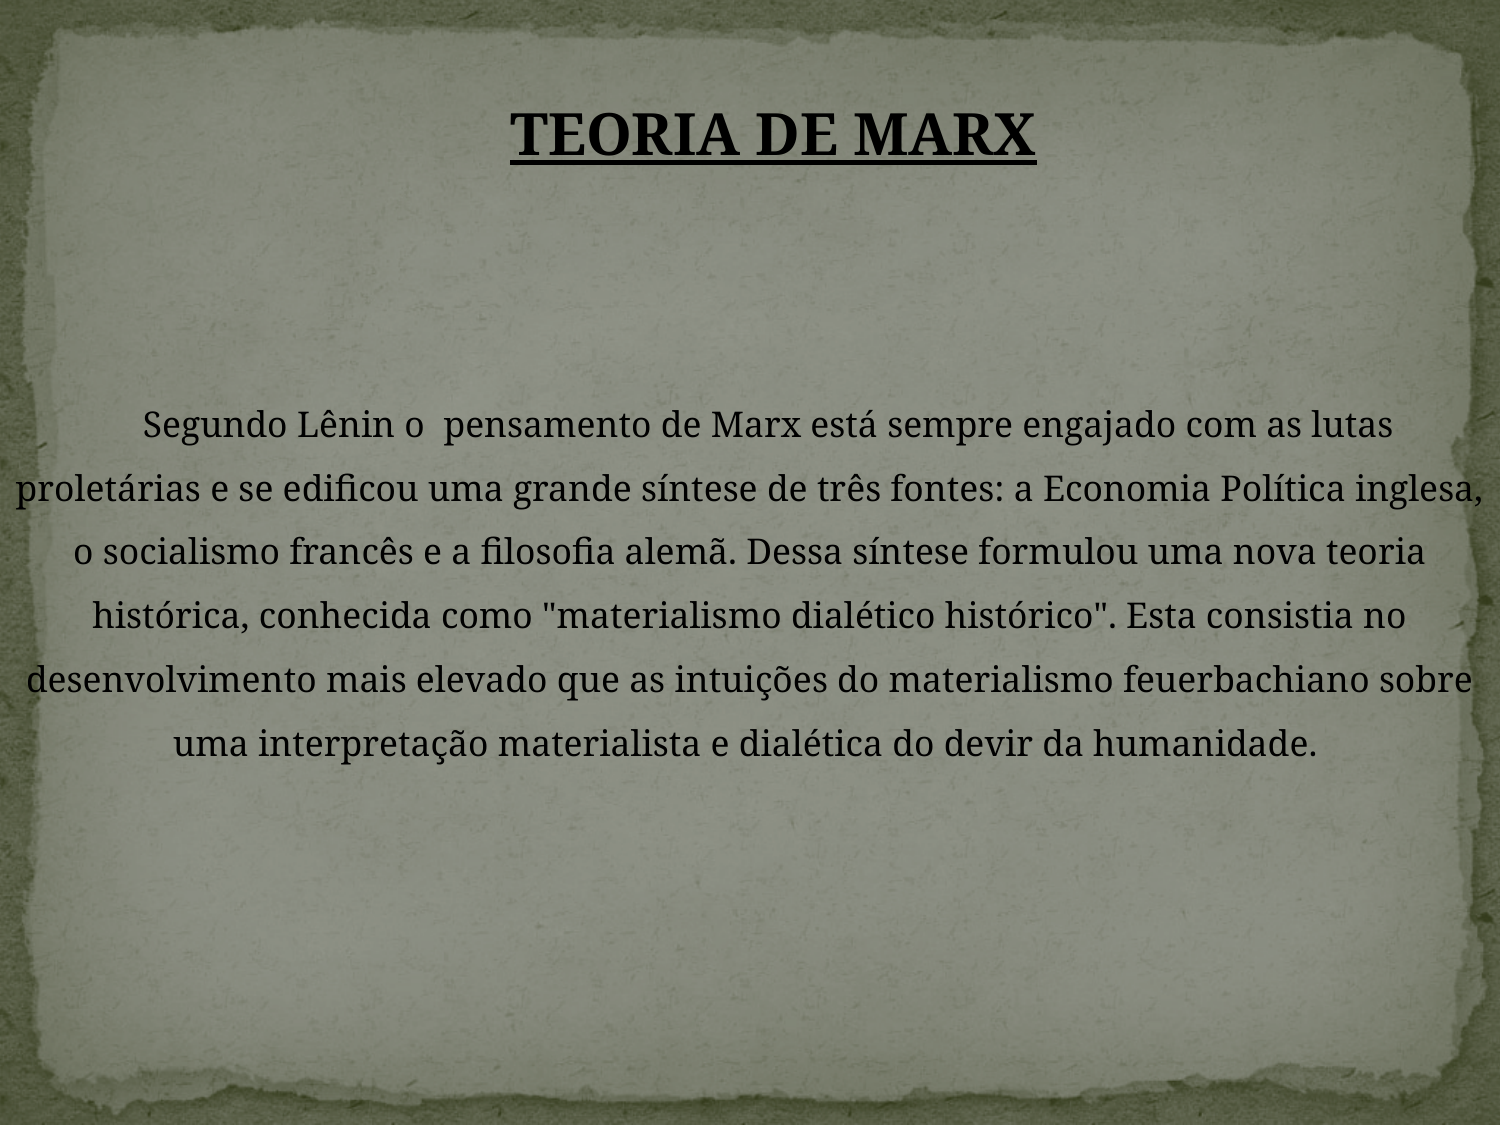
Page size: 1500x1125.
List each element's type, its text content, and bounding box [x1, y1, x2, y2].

text_box Segundo Lênin o pensamento de Marx está sempre engajado com as lutas proletárias e se edificou uma grande síntese de três fontes: a Economia Política inglesa, o socialismo francês e a filosofia alemã. Dessa síntese formulou uma nova teoria histórica, conhecida como "materialismo dialético histórico". Esta consistia no desenvolvimento mais elevado que as intuições do materialismo feuerbachiano sobre uma interpretação materialista e dialética do devir da humanidade. [0, 373, 1500, 771]
text_box TEORIA DE MARX [230, 90, 1317, 175]
